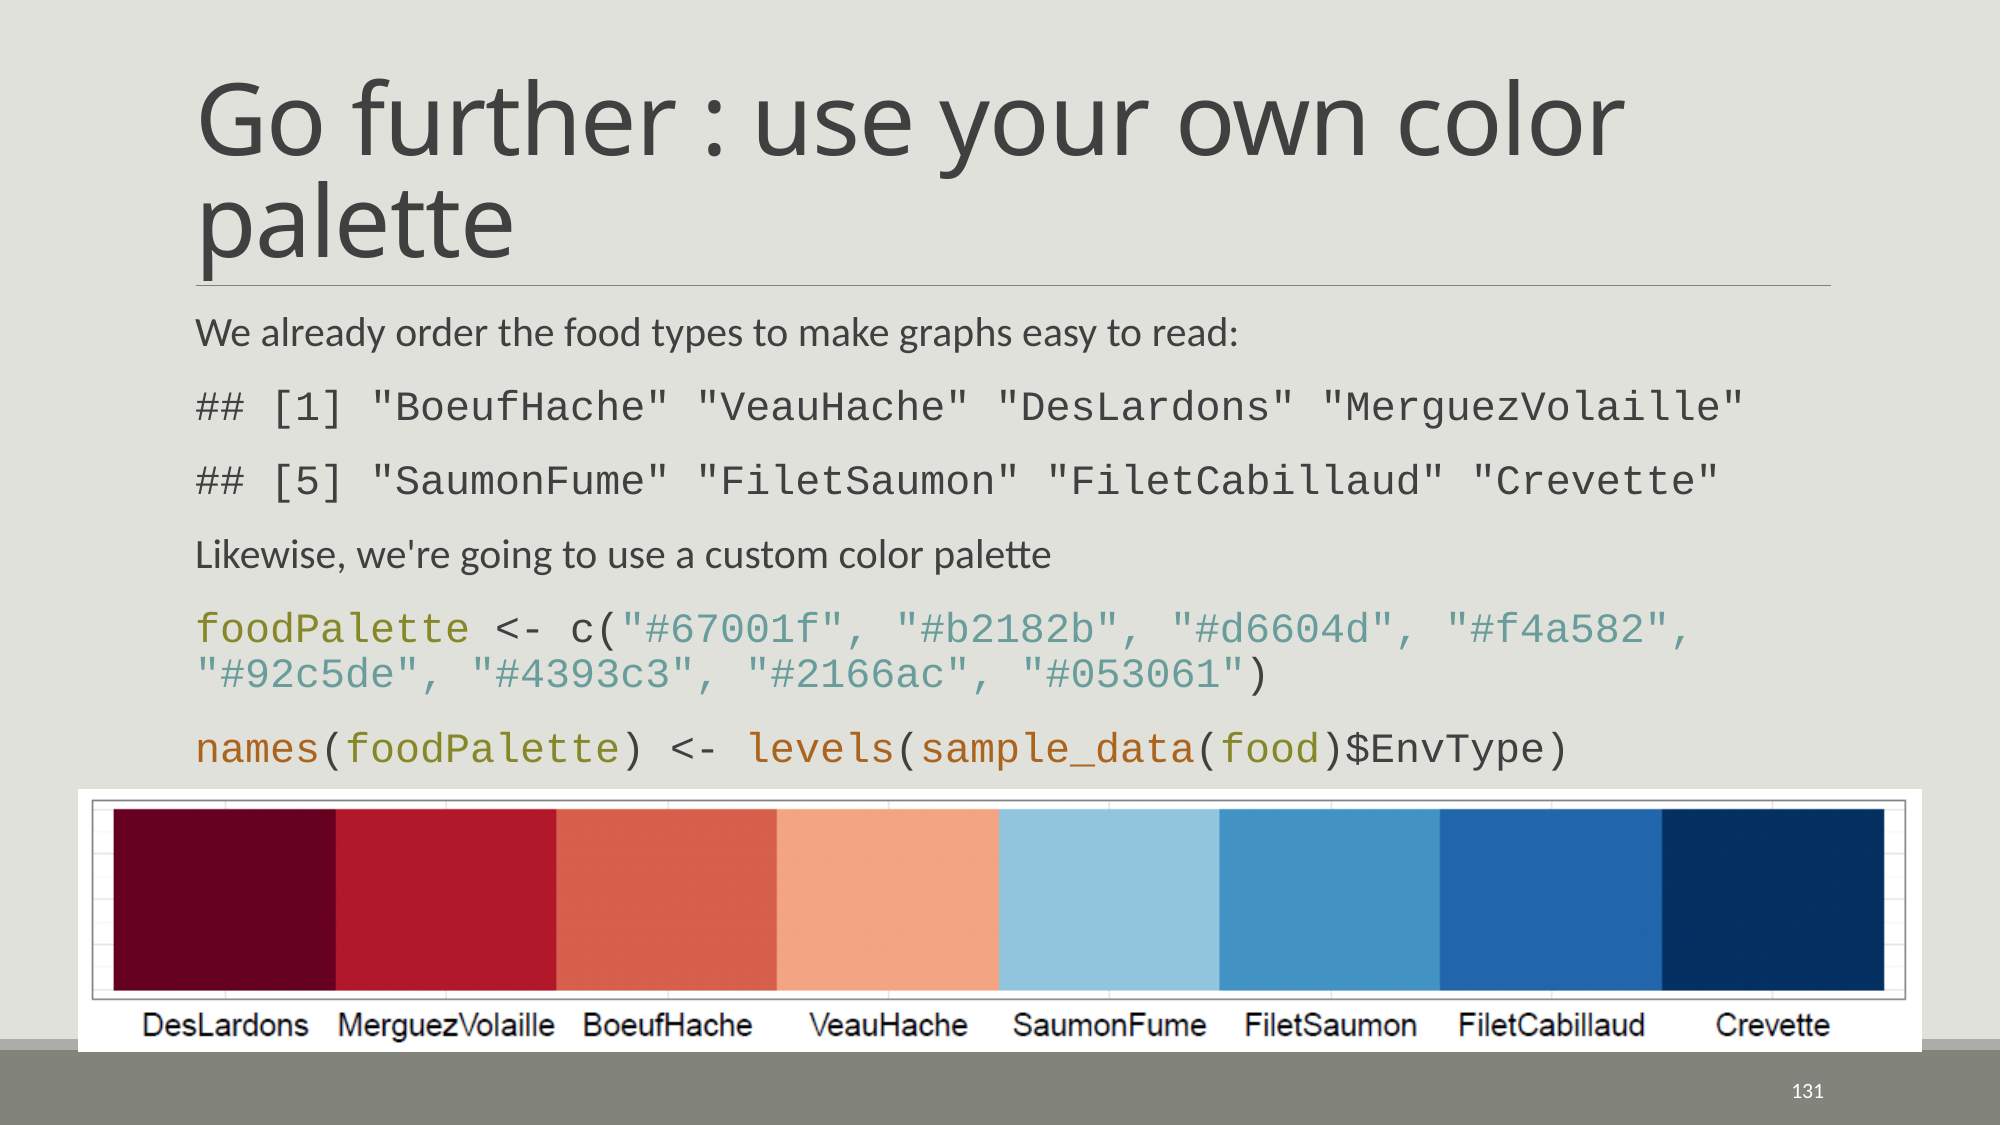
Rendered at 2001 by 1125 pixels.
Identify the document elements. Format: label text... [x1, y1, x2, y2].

slide_number 131 [1624, 1063, 1840, 1120]
picture [78, 788, 1922, 1053]
list We already order the food types to make graphs easy to read: ## [1] "BoeufHache" "VeauHache" "DesLardons" "MerguezVolaille" ## [5] "SaumonFume" "FiletSaumon" "FiletCabillaud" "Crevette" Likewise, we're going to use a custom color palette foodPalette <- c("#67001f", "#b2182b", "#d6604d", "#f4a582", "#92c5de", "#4393c3", "#2166ac", "#053061") names(foodPalette) <- levels(sample_data(food)$EnvType) [180, 302, 1830, 786]
title Go further : use your own color palette [180, 47, 1830, 285]
